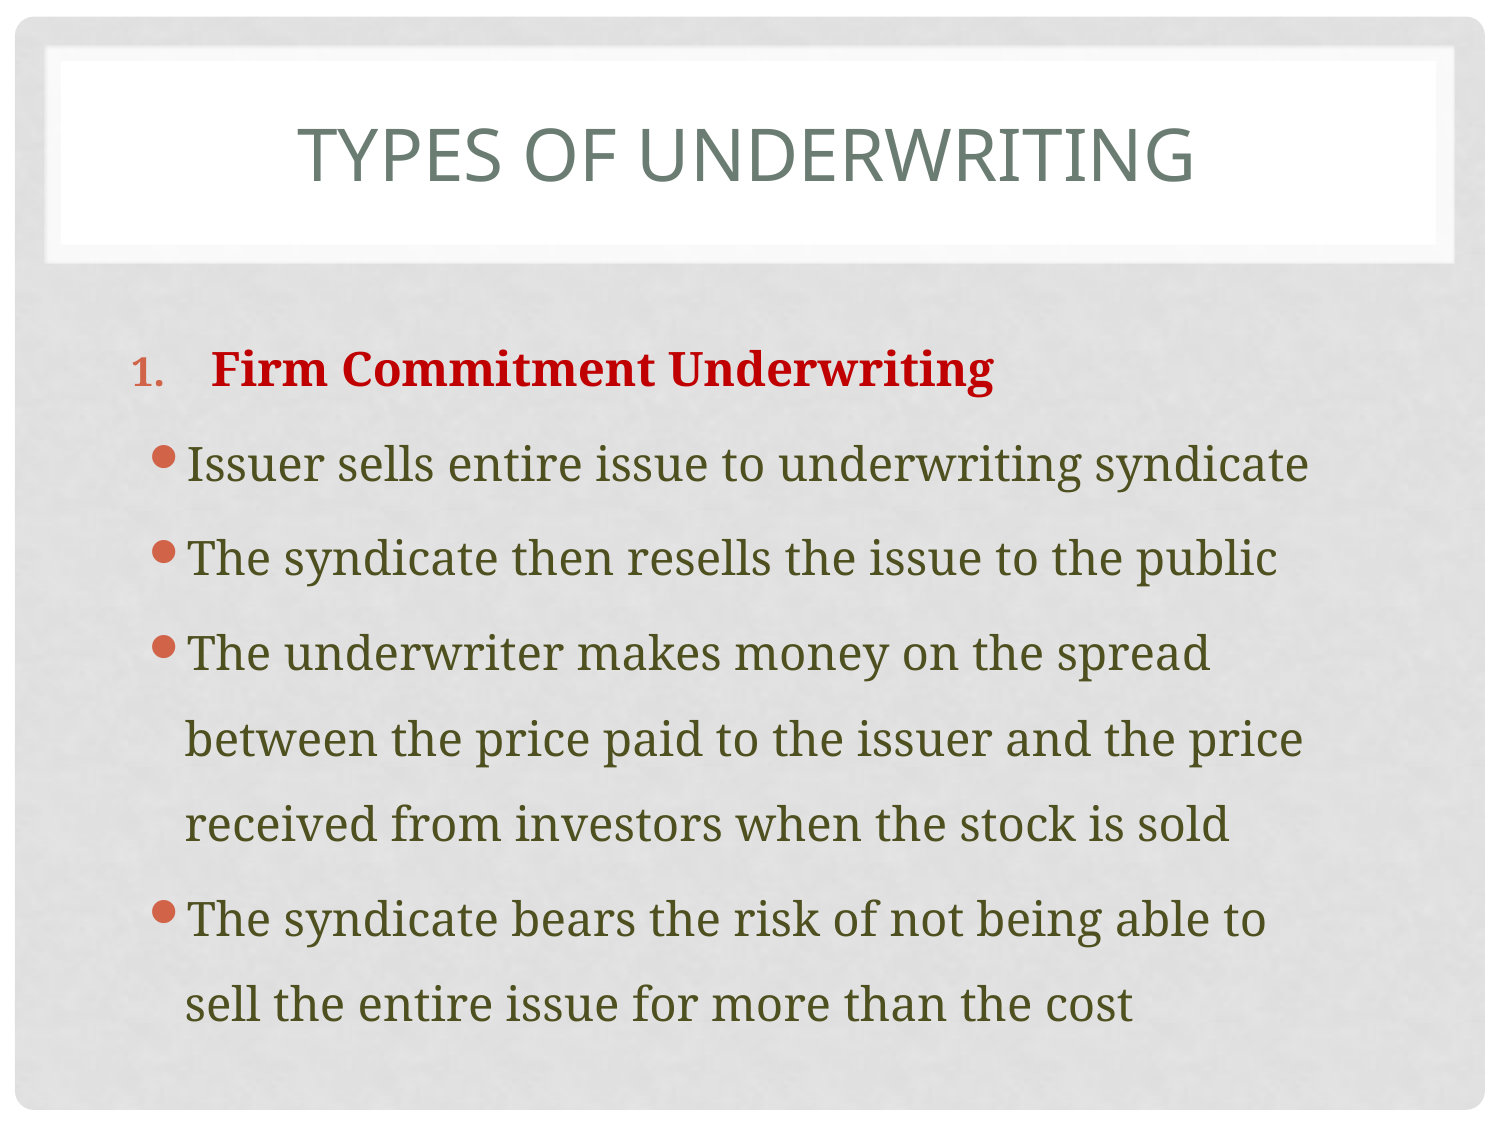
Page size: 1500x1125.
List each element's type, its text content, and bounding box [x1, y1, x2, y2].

title Types of underwriting [69, 66, 1425, 238]
list Firm Commitment Underwriting Issuer sells entire issue to underwriting syndicate The syndicate then resells the issue to the public The underwriter makes money on the spread between the price paid to the issuer and the price received from investors when the stock is sold The syndicate bears the risk of not being able to sell the entire issue for more than the cost [116, 331, 1332, 1052]
